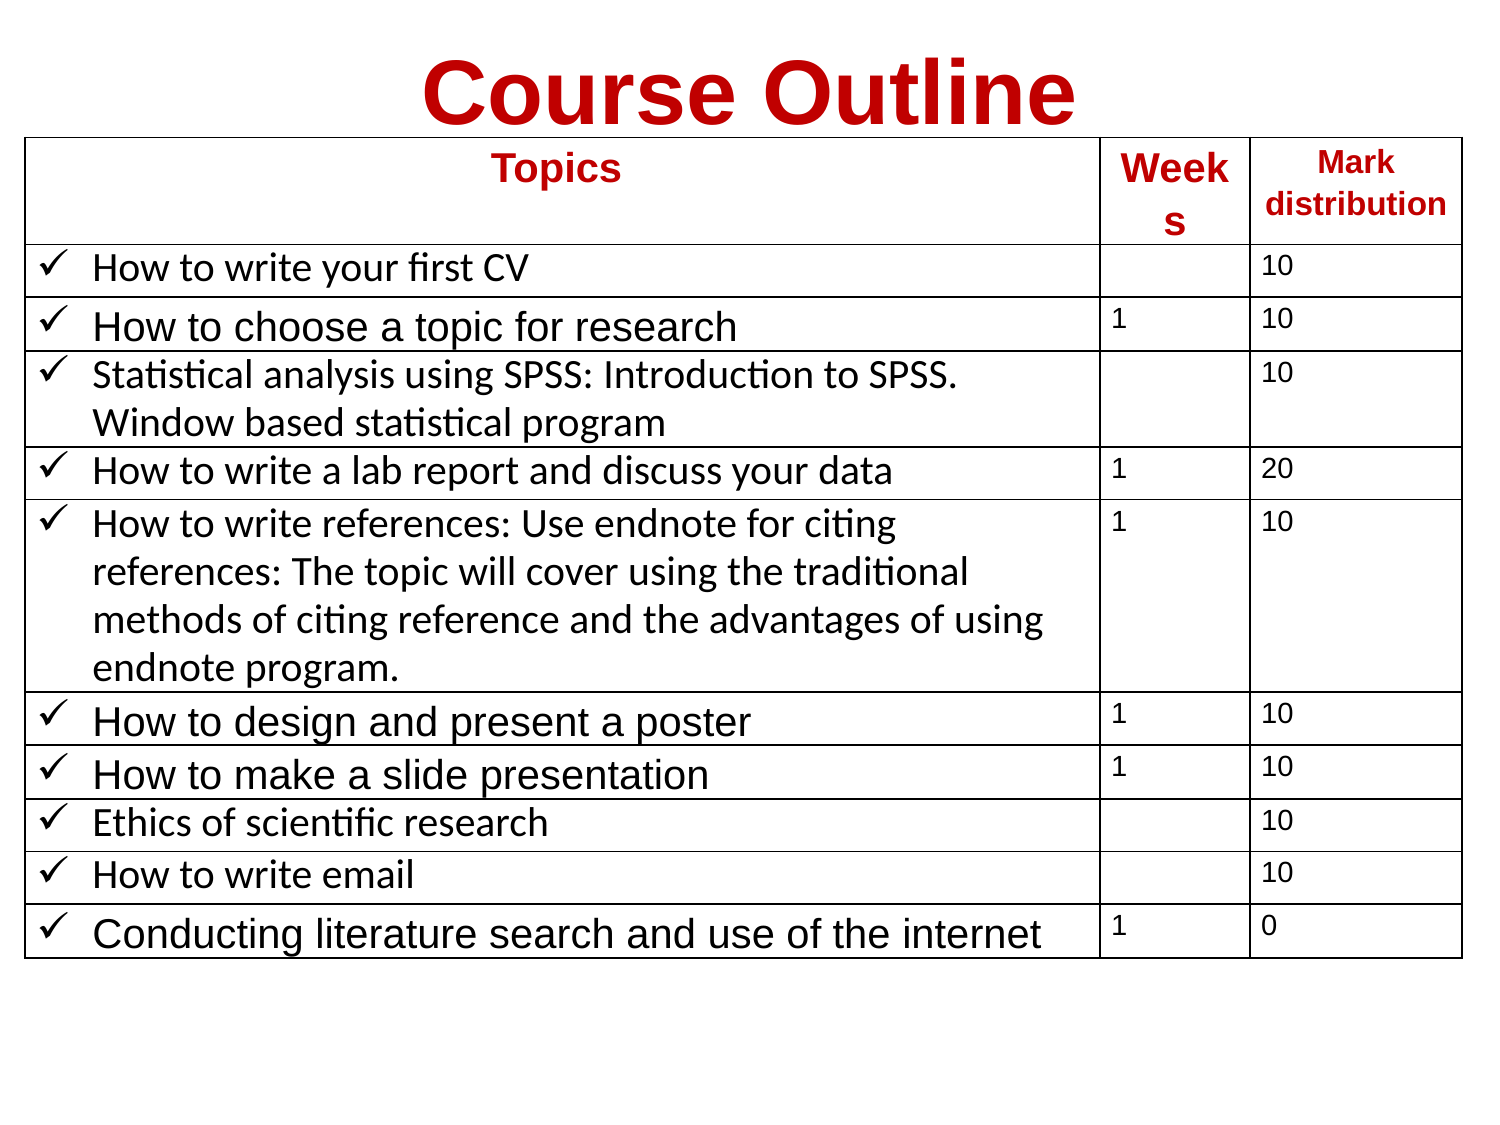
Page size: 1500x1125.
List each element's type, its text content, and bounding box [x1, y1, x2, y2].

table_cell 10 [1251, 298, 1461, 350]
table_header Topics [26, 138, 1099, 244]
table_cell [1101, 245, 1249, 296]
table_cell [1101, 852, 1249, 903]
table_cell How to choose a topic for research [26, 298, 1099, 350]
table_cell 10 [1251, 245, 1461, 296]
title Course Outline [75, 12, 1425, 137]
table_cell 1 [1101, 500, 1249, 691]
table_cell Conducting literature search and use of the internet [26, 905, 1099, 957]
table_cell 10 [1251, 500, 1461, 691]
table_cell 1 [1101, 448, 1249, 499]
table_cell 0 [1251, 905, 1461, 957]
table_cell [1101, 800, 1249, 851]
table_cell 1 [1101, 693, 1249, 744]
table_cell 10 [1251, 693, 1461, 744]
table_header Weeks [1101, 138, 1249, 244]
table_header Mark distribution [1251, 138, 1461, 244]
table_cell 1 [1101, 298, 1249, 350]
table_cell How to write email [26, 852, 1099, 903]
table_cell 10 [1251, 800, 1461, 851]
table_cell 10 [1251, 746, 1461, 798]
table_cell 1 [1101, 905, 1249, 957]
table_cell How to write your first CV [26, 245, 1099, 296]
table_cell Statistical analysis using SPSS: Introduction to SPSS. Window based statistical program [26, 352, 1099, 446]
table_cell 10 [1251, 852, 1461, 903]
table_cell 10 [1251, 352, 1461, 446]
table_cell Ethics of scientific research [26, 800, 1099, 851]
table_cell How to make a slide presentation [26, 746, 1099, 798]
table_cell How to write references: Use endnote for citing references: The topic will cover using the traditional methods of citing reference and the advantages of using endnote program. [26, 500, 1099, 691]
table_cell 1 [1101, 746, 1249, 798]
table_cell [1101, 352, 1249, 446]
table_cell How to design and present a poster [26, 693, 1099, 744]
table_cell How to write a lab report and discuss your data [26, 448, 1099, 499]
table_cell 20 [1251, 448, 1461, 499]
